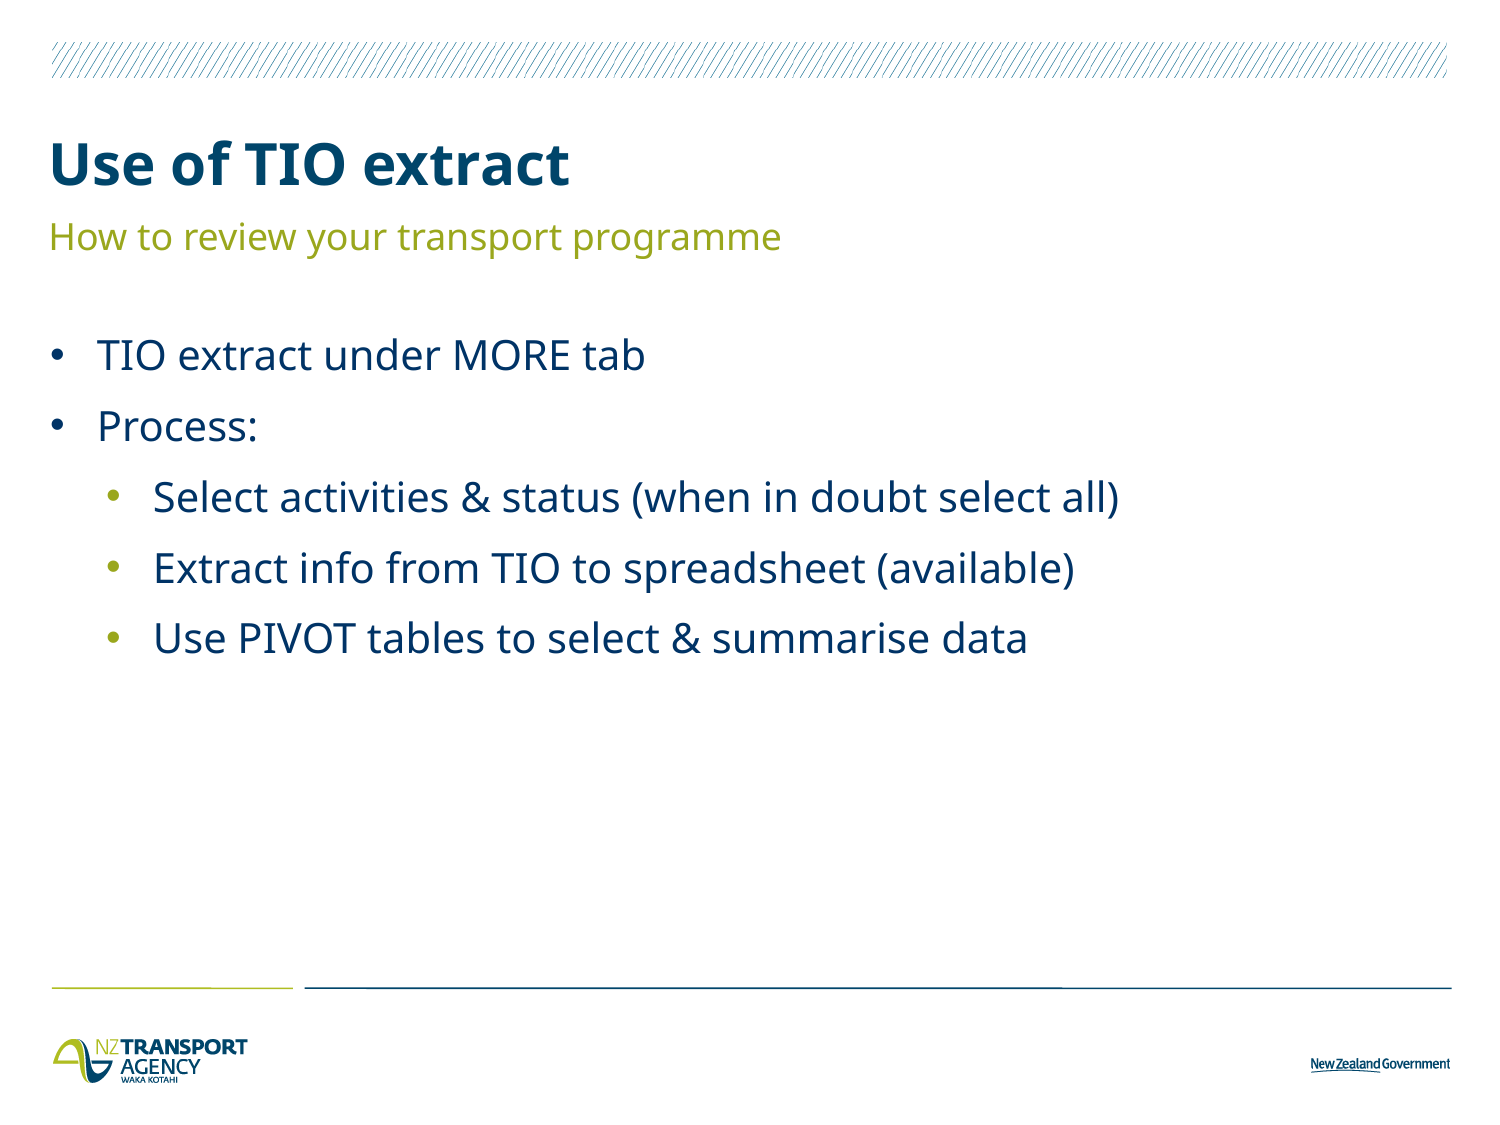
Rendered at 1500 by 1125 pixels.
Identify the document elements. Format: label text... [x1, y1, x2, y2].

picture [50, 42, 1447, 78]
picture [145, 1039, 153, 1051]
list How to review your transport programme [33, 210, 1450, 269]
list TIO extract under MORE tab Process: Select activities & status (when in doubt select all) Extract info from TIO to spreadsheet (available) Use PIVOT tables to select & summarise data [34, 321, 1450, 859]
title Use of TIO extract [33, 101, 1450, 206]
picture [209, 1043, 216, 1051]
picture [92, 1064, 108, 1073]
picture [53, 1039, 1450, 1083]
